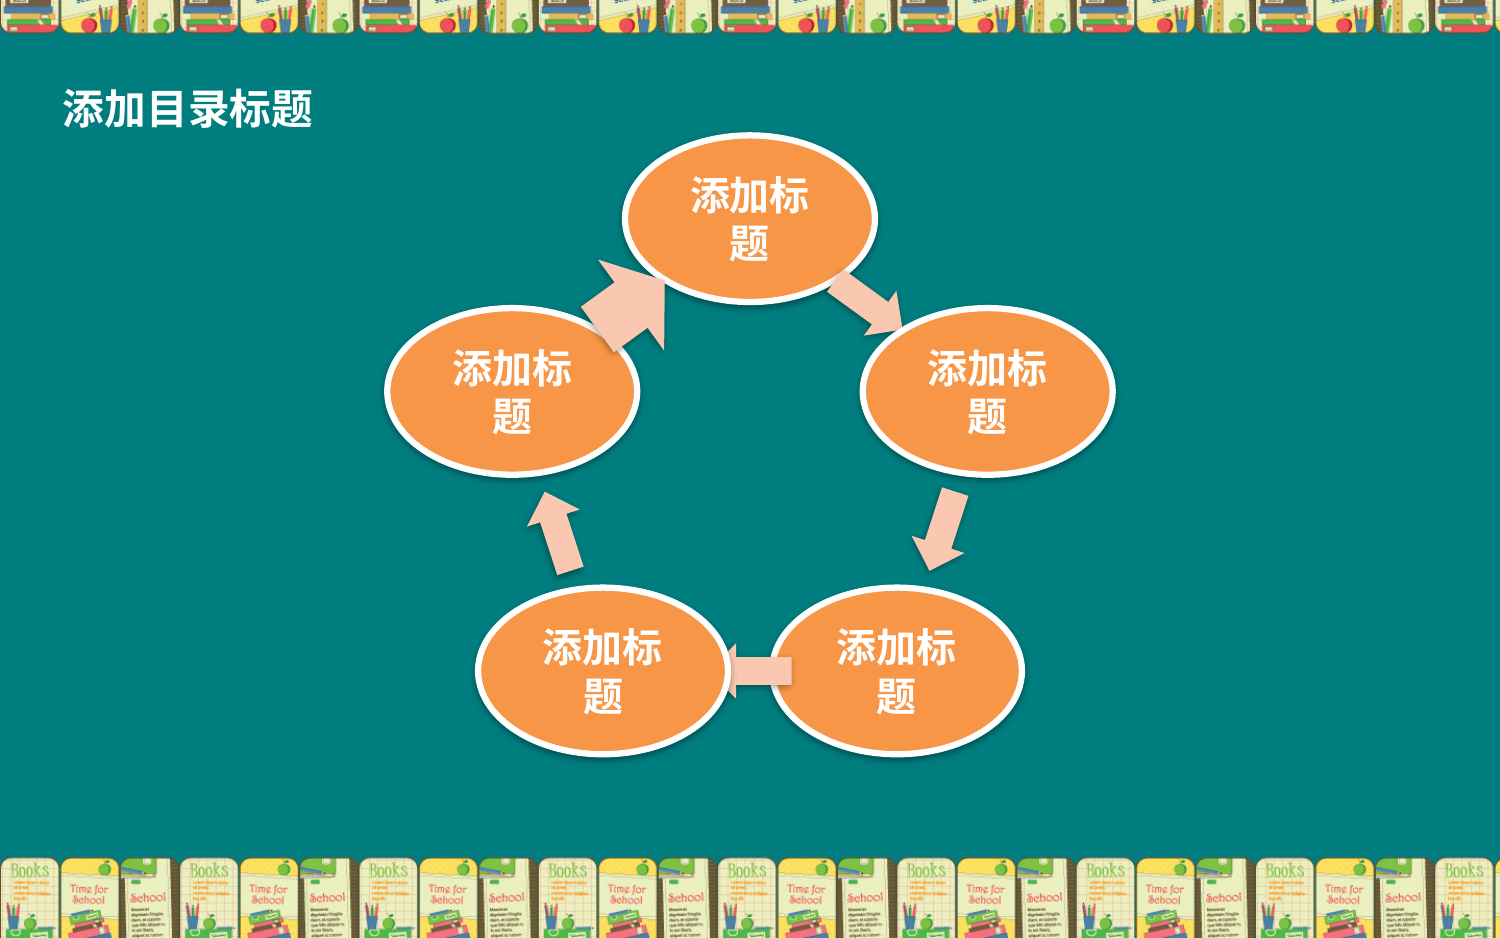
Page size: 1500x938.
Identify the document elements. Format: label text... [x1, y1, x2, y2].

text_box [249, 135, 1251, 803]
text_box 添加目录标题 [48, 75, 329, 140]
picture [0, 0, 1500, 938]
